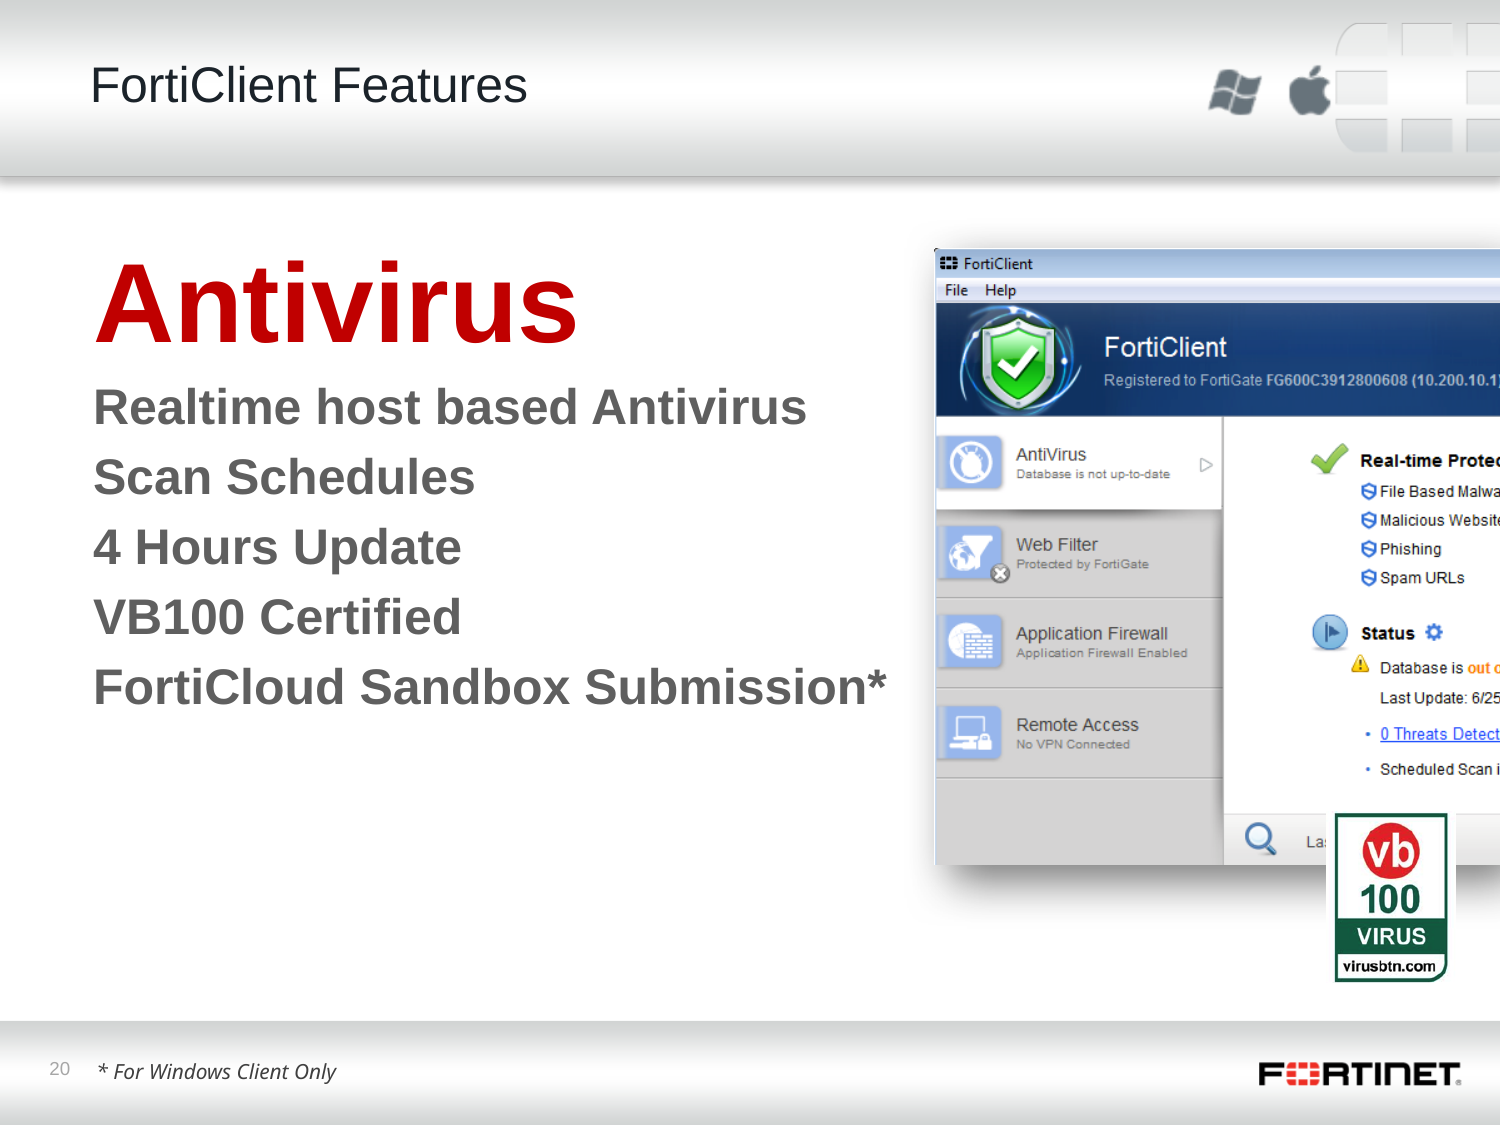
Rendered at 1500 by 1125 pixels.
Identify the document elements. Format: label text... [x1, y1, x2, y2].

title FortiClient Features [75, 45, 1425, 138]
picture [0, 0, 1500, 1125]
text_box Antivirus Realtime host based Antivirus Scan Schedules 4 Hours Update VB100 Certified FortiCloud Sandbox Submission* [78, 222, 1419, 869]
text_box * For Windows Client Only [81, 1051, 573, 1092]
